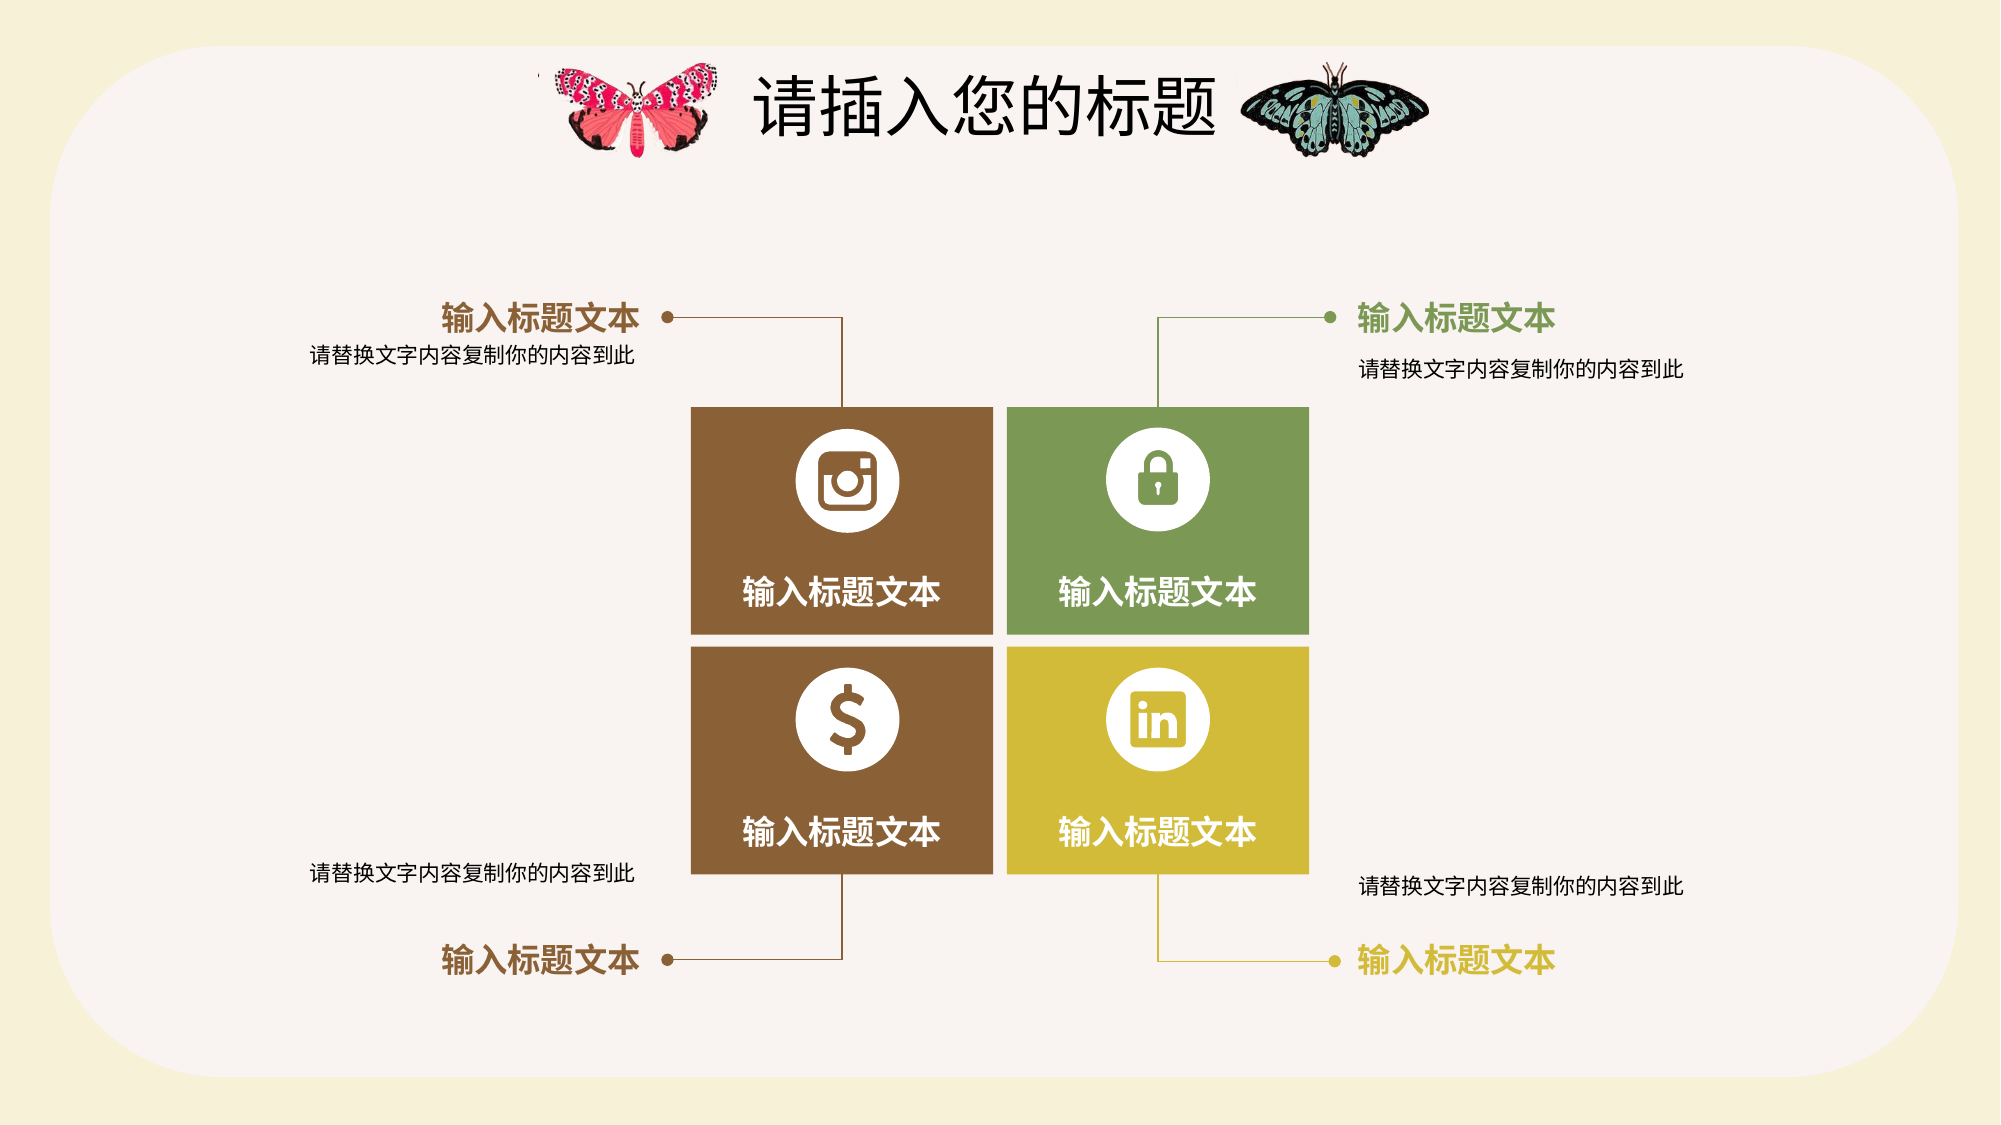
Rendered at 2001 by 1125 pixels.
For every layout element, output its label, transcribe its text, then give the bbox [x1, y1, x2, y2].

text_box 请插入您的标题 [736, 57, 1234, 152]
picture [1235, 57, 1433, 164]
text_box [222, 646, 994, 980]
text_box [1006, 296, 1777, 635]
picture [538, 47, 735, 162]
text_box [222, 296, 994, 635]
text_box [1006, 646, 1777, 980]
